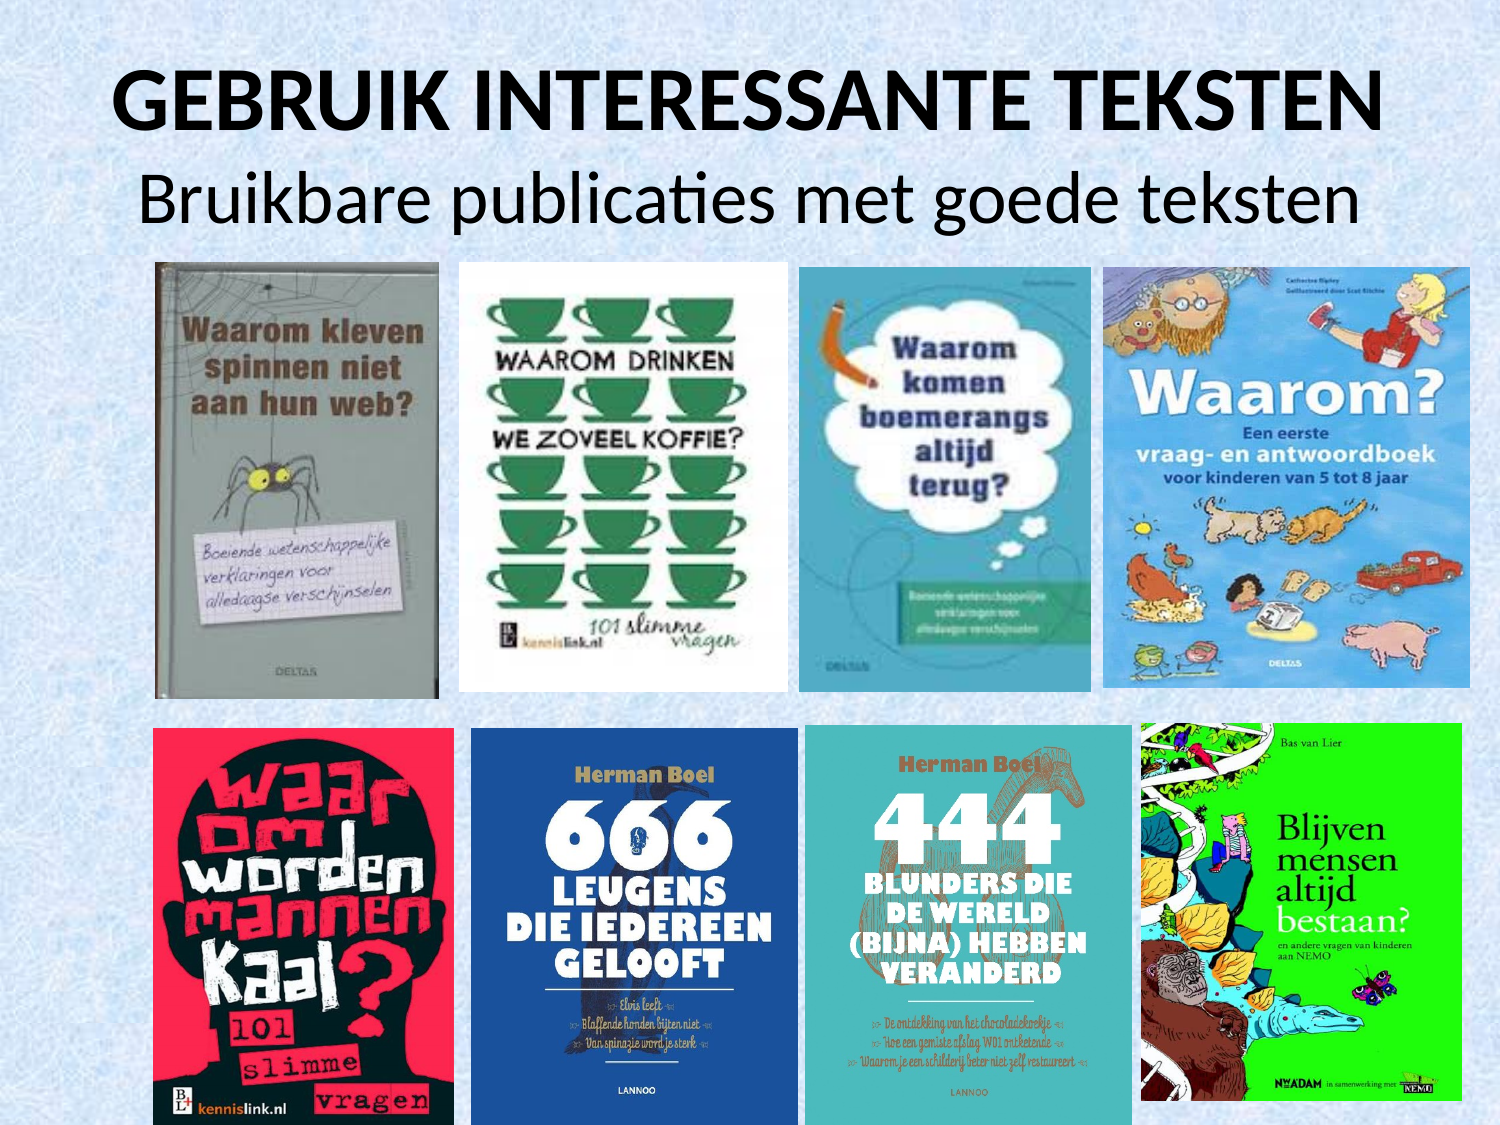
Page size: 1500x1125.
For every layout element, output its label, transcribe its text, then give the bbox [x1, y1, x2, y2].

title GEBRUIK INTERESSANTE TEKSTEN Bruikbare publicaties met goede teksten [75, 45, 1425, 233]
picture [0, 0, 1500, 1125]
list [155, 262, 439, 699]
